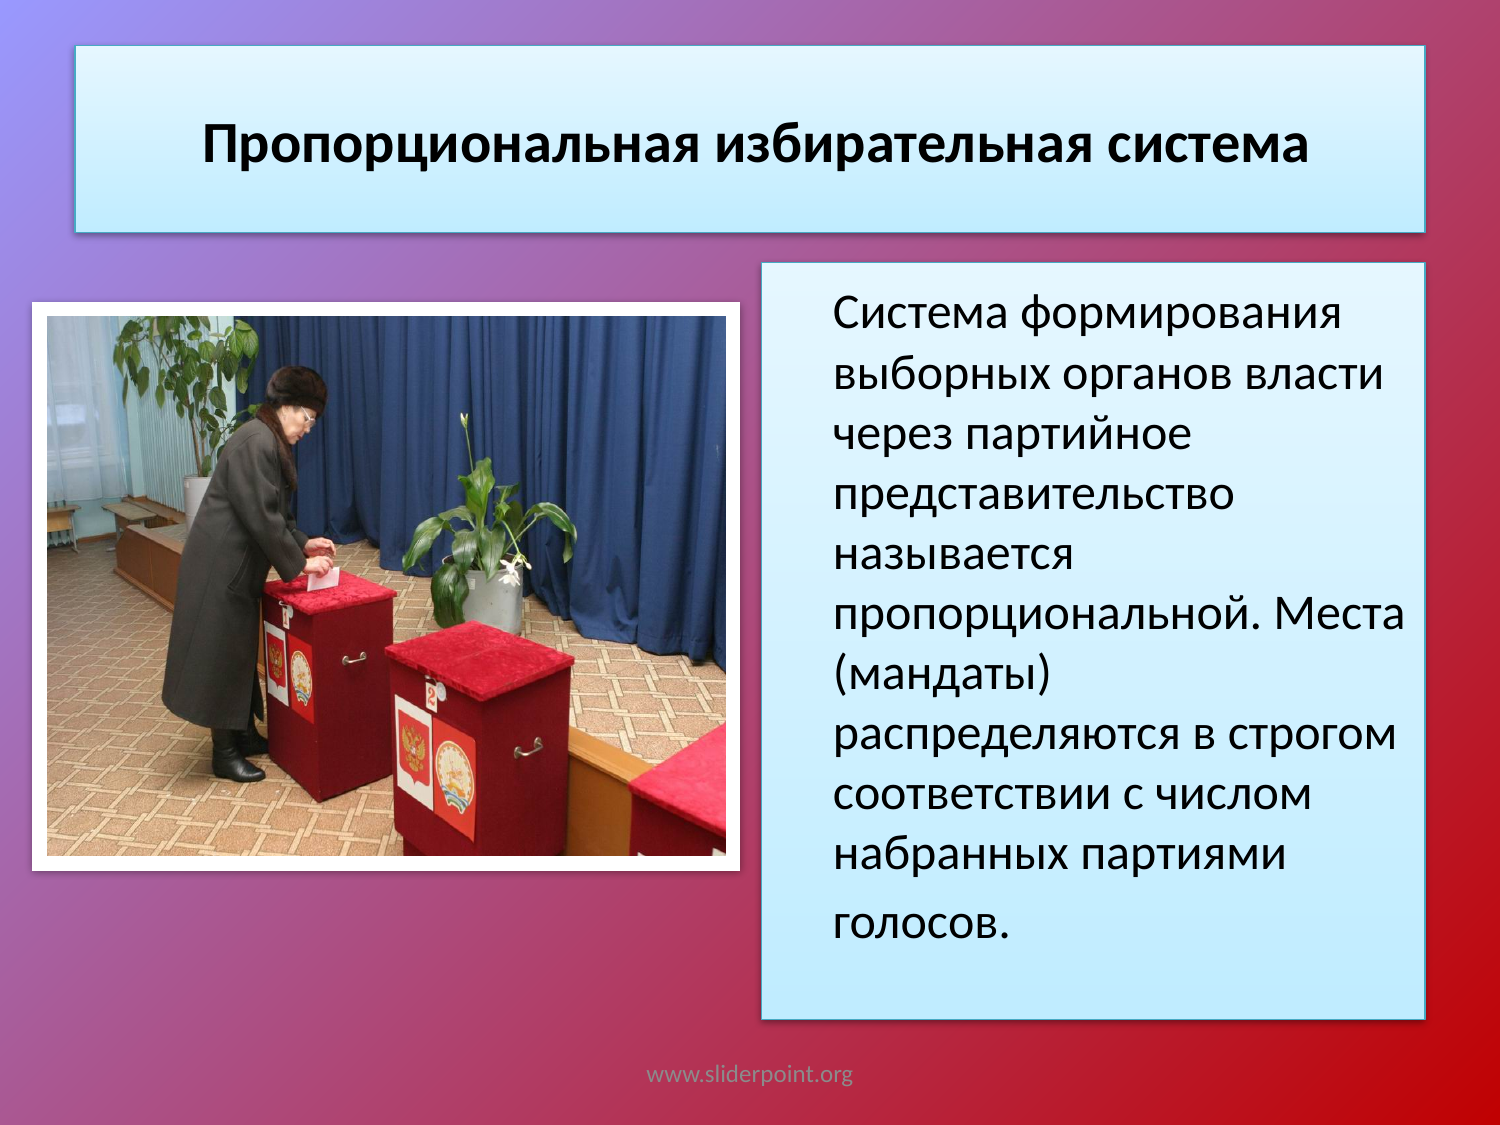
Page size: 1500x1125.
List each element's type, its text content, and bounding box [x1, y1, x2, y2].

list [46, 316, 726, 857]
footer www.sliderpoint.org [512, 1042, 988, 1103]
title Пропорциональная избирательная система [74, 45, 1426, 233]
list Система формирования выборных органов власти через партийное представительство называется пропорциональной. Места (мандаты) распределяются в строгом соответствии с числом набранных партиями голосов. [761, 262, 1426, 1020]
